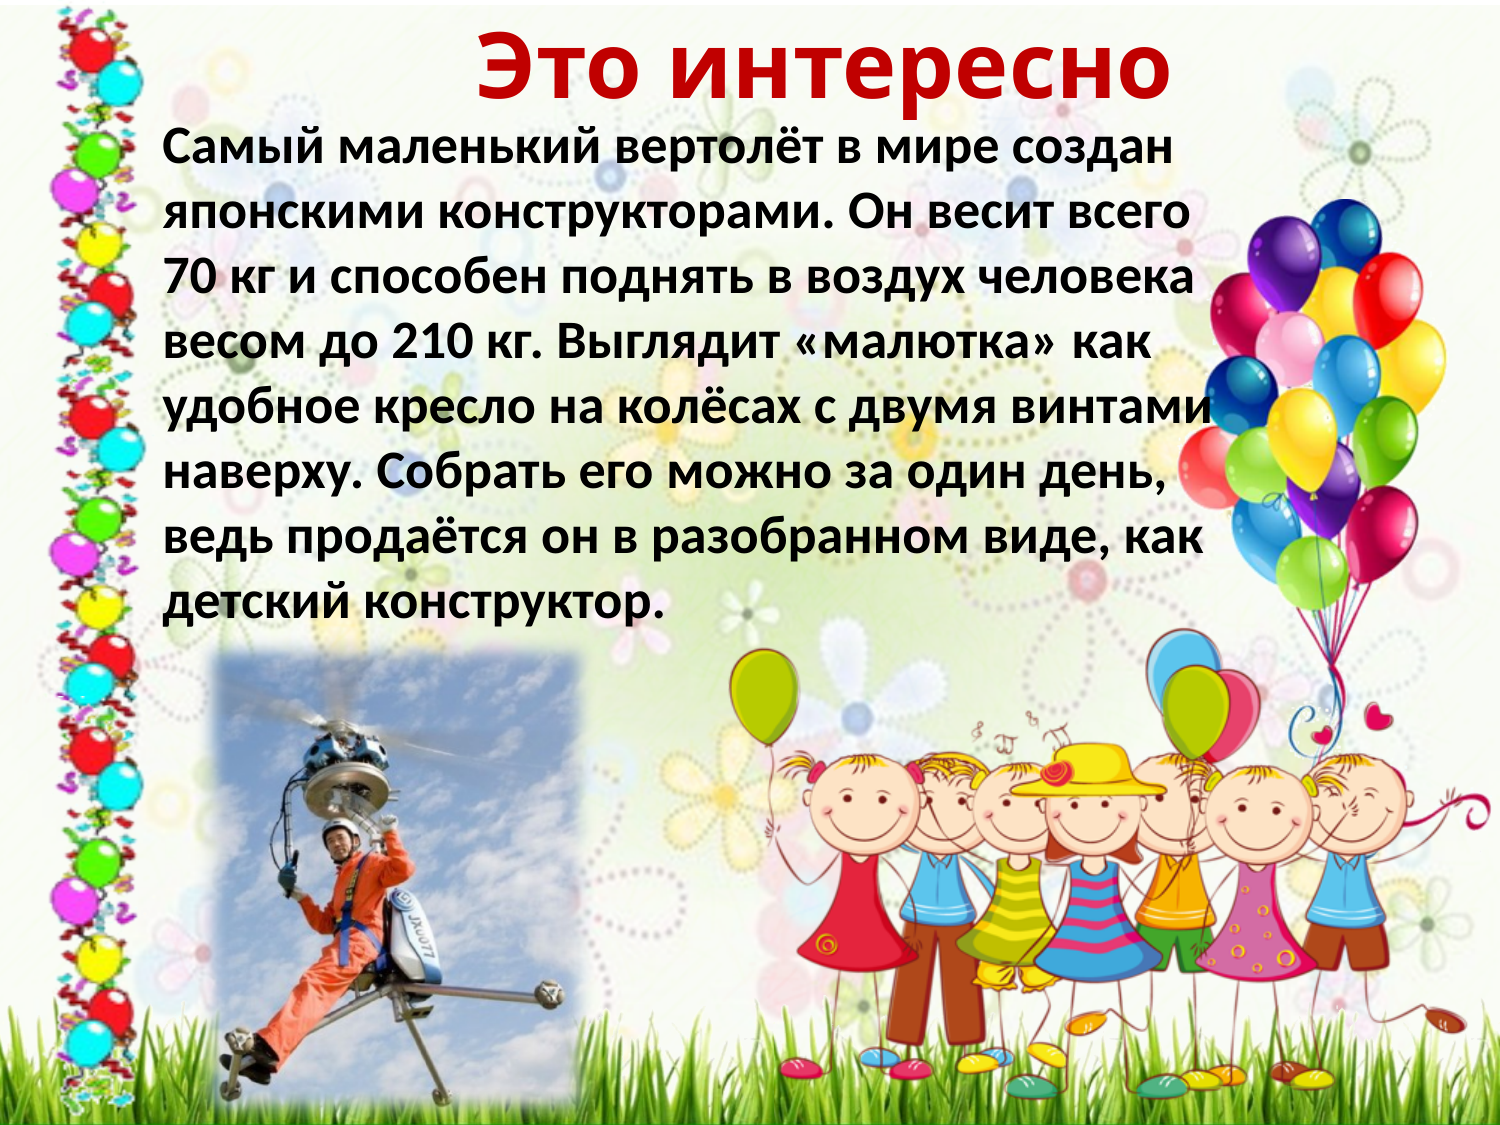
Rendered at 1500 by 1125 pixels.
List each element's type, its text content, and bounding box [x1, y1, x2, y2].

title Это интересно [150, 0, 1500, 102]
picture [0, 0, 1500, 1125]
list Самый маленький вертолёт в мире создан японскими конструкторами. Он весит всего 70 кг и способен поднять в воздух человека весом до 210 кг. Выглядит «малютка» как удобное кресло на колёсах с двумя винтами наверху. Собрать его можно за один день, ведь продаётся он в разобранном виде, как детский конструктор. [147, 101, 1235, 646]
